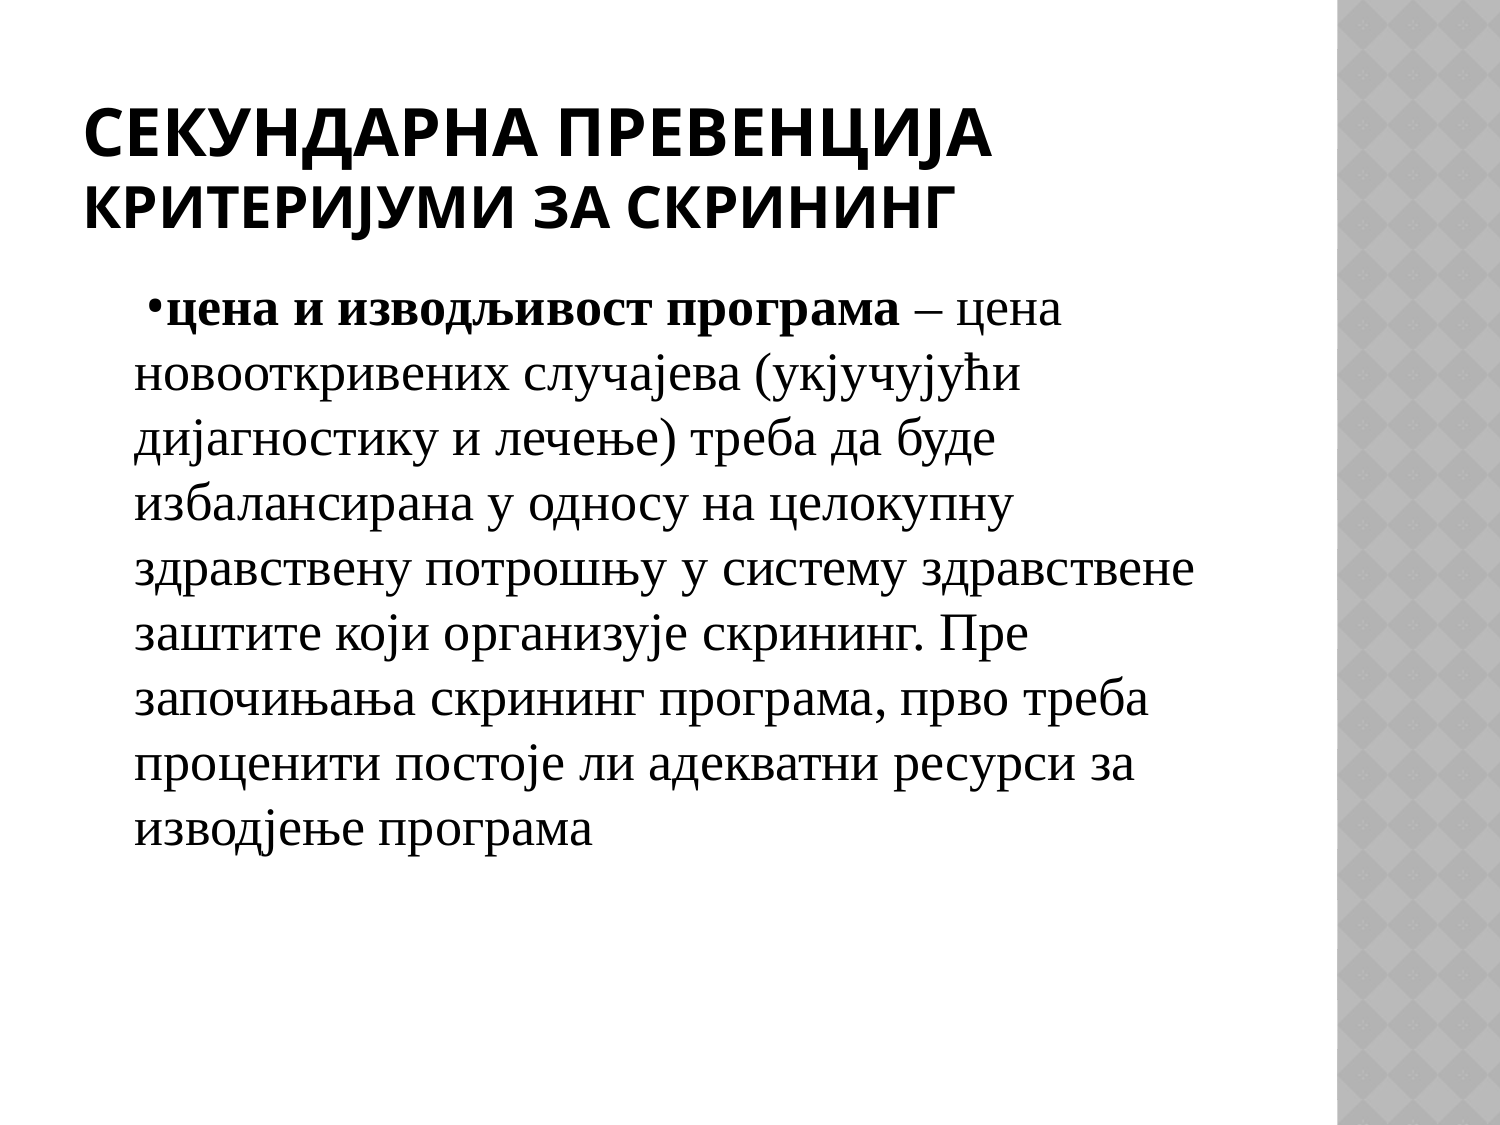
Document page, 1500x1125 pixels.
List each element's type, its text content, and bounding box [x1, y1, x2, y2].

list •цена и изводљивост програма – цена новооткривених случајева (укјучујући дијагностику и лечење) треба да буде избалансирана у односу на целокупну здравствену потрошњу у систему здравствене заштите који организује скрининг. Пре започињања скрининг програма, прво треба проценити постоје ли адекватни ресурси за изводјење програма [75, 264, 1263, 1059]
title Секундарна превенција критеријуми за скрининг [75, 52, 1263, 240]
